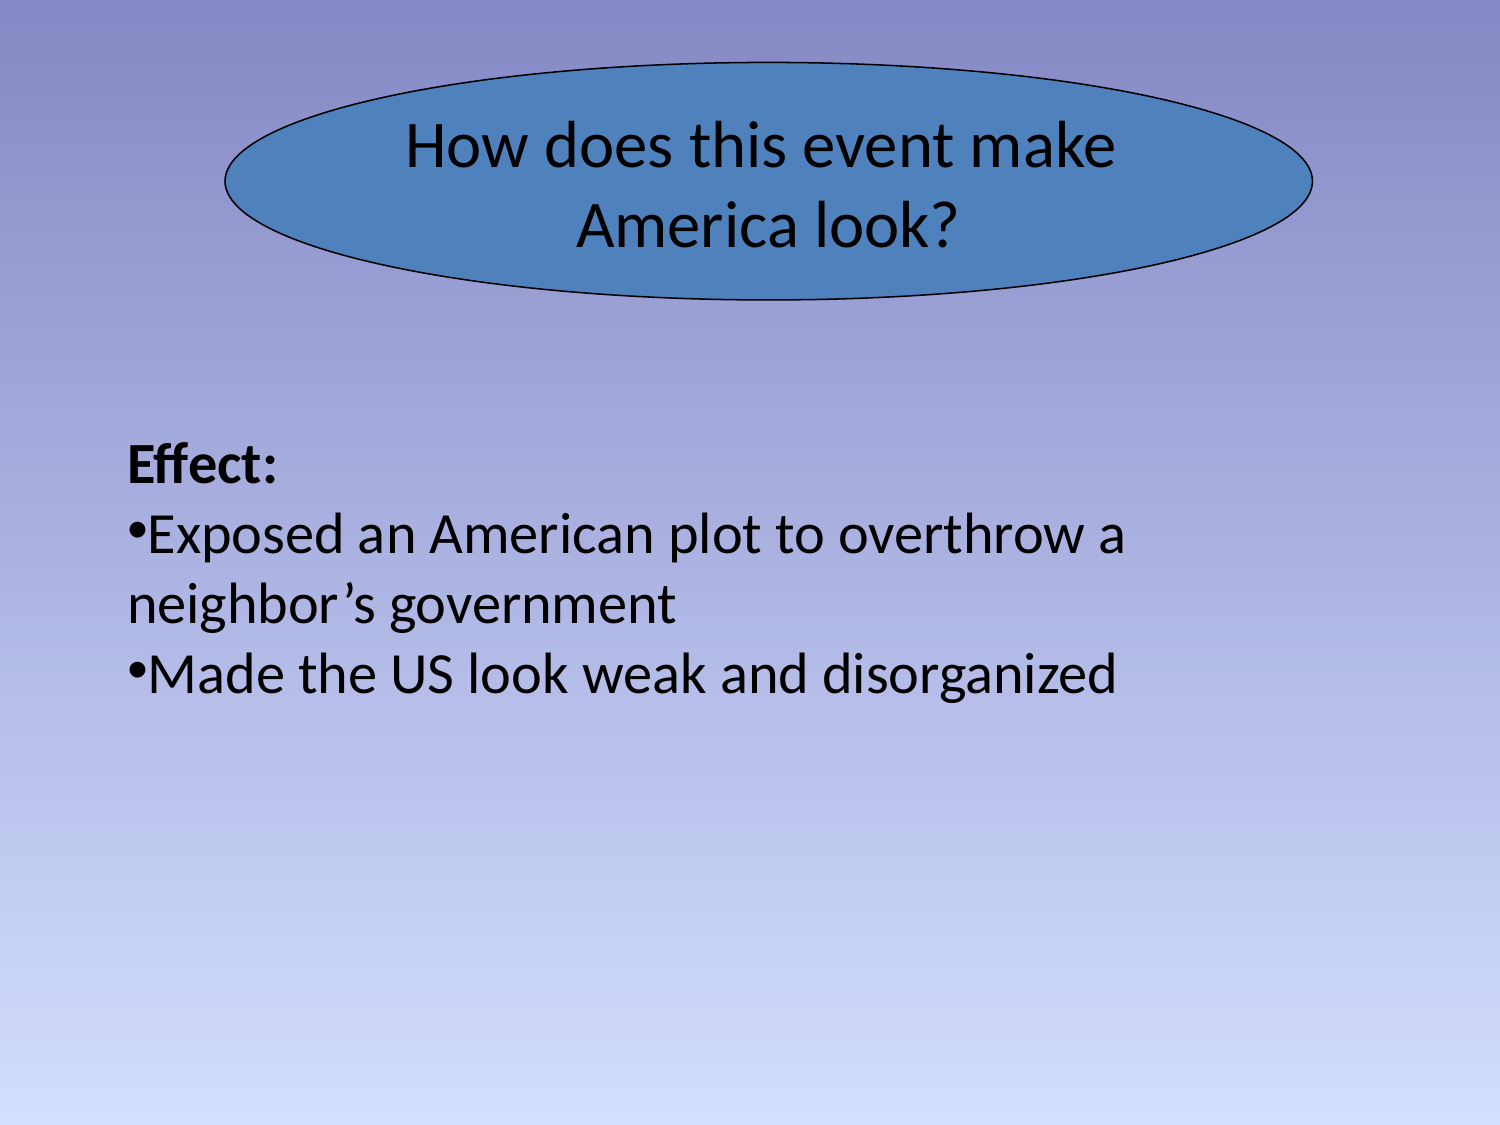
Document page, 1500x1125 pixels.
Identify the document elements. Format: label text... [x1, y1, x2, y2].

text_box How does this event make America look? [225, 62, 1313, 300]
text_box Effect: Exposed an American plot to overthrow a neighbor’s government Made the US look weak and disorganized [112, 417, 1388, 713]
